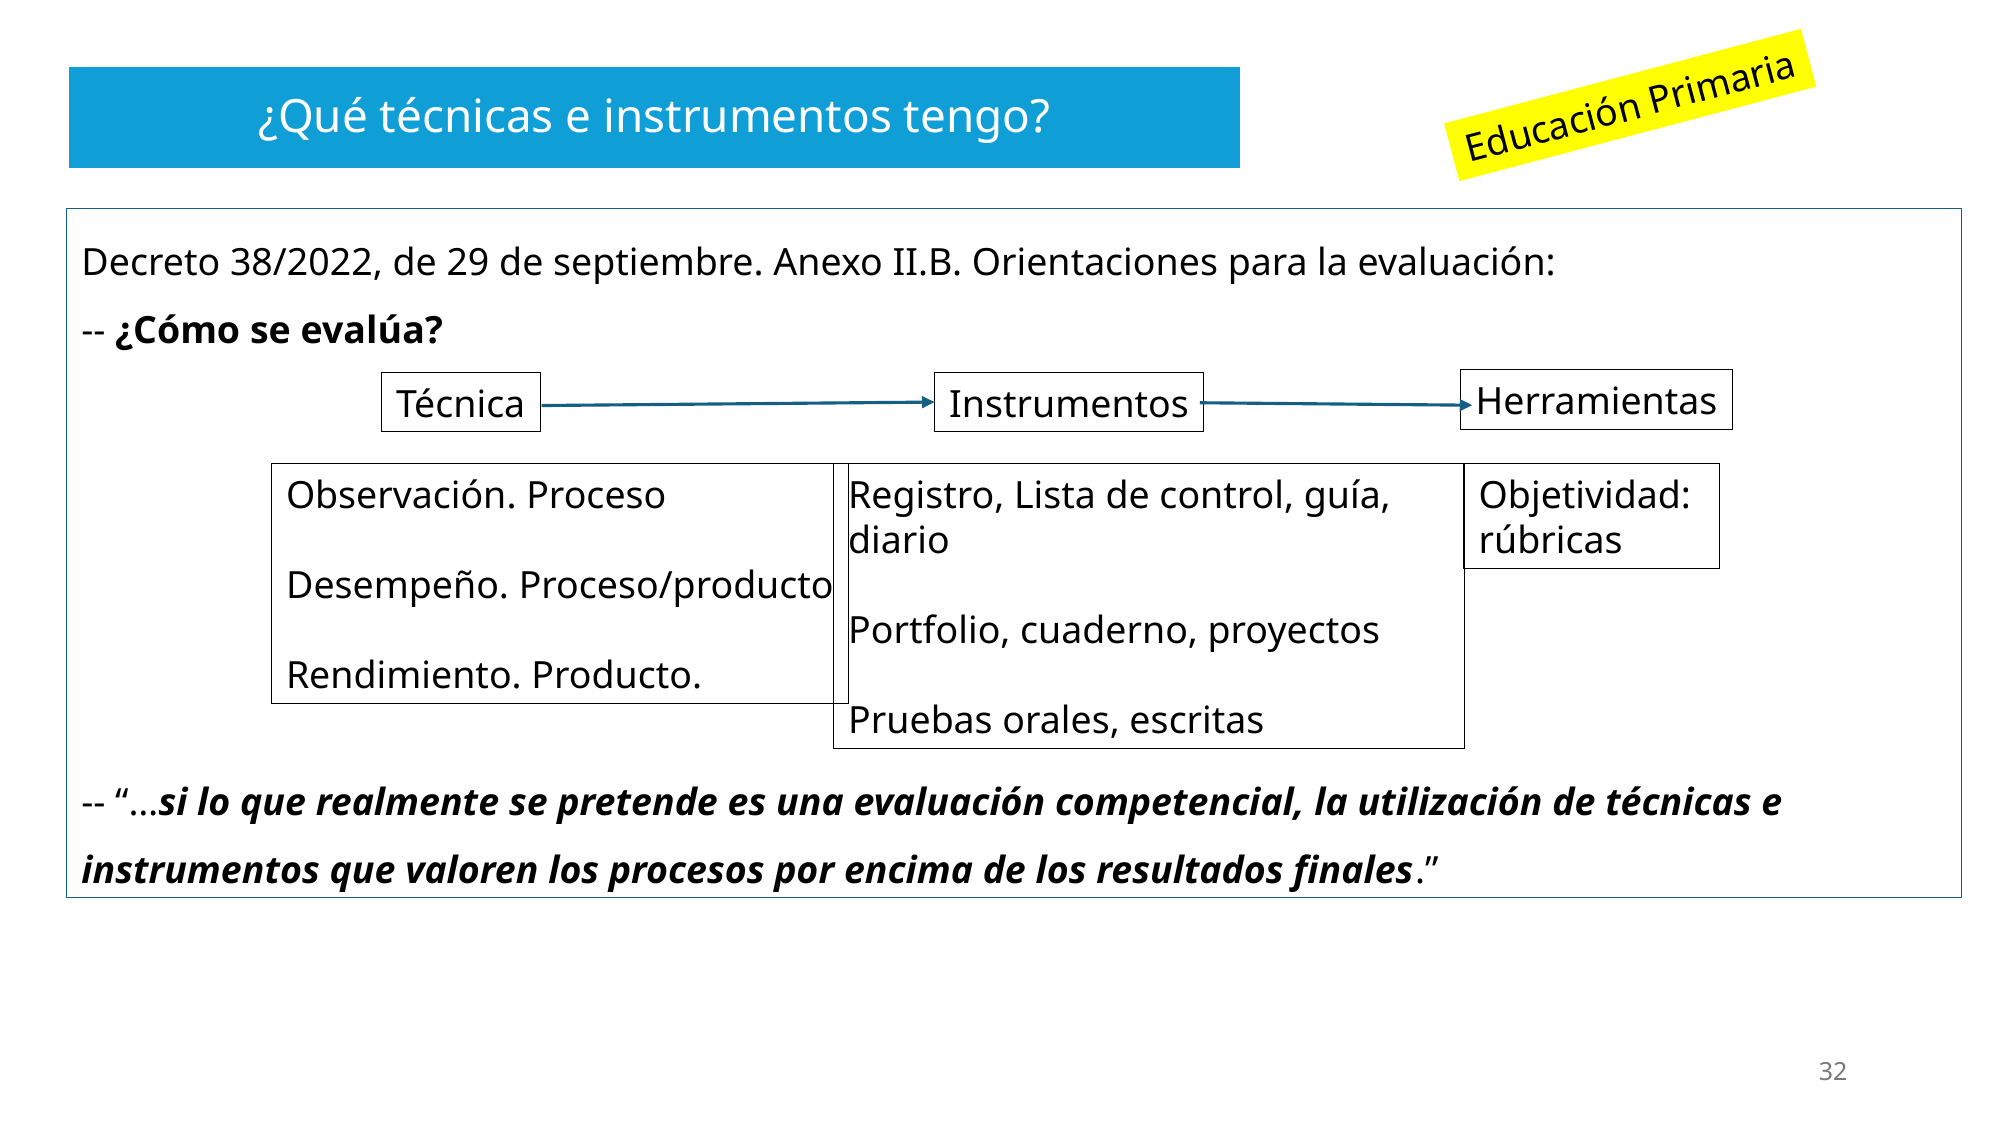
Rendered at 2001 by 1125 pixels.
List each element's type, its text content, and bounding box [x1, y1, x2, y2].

text_box Decreto 38/2022, de 29 de septiembre. Anexo II.B. Orientaciones para la evaluación: -- ¿Cómo se evalúa? -- “…si lo que realmente se pretende es una evaluación competencial, la utilización de técnicas e instrumentos que valoren los procesos por encima de los resultados finales.” [66, 208, 1962, 898]
slide_number 32 [1412, 1042, 1863, 1103]
text_box Herramientas [1460, 369, 1733, 430]
text_box Registro, Lista de control, guía, diario Portfolio, cuaderno, proyectos Pruebas orales, escritas [833, 463, 1465, 749]
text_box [67, 64, 1243, 170]
text_box Objetividad: rúbricas [1463, 463, 1720, 569]
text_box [1199, 402, 1473, 406]
text_box Observación. Proceso Desempeño. Proceso/producto Rendimiento. Producto. [271, 463, 833, 704]
text_box Educación Primaria [1444, 28, 1817, 182]
text_box Instrumentos [934, 372, 1204, 432]
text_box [541, 401, 945, 407]
text_box Técnica [381, 372, 541, 432]
